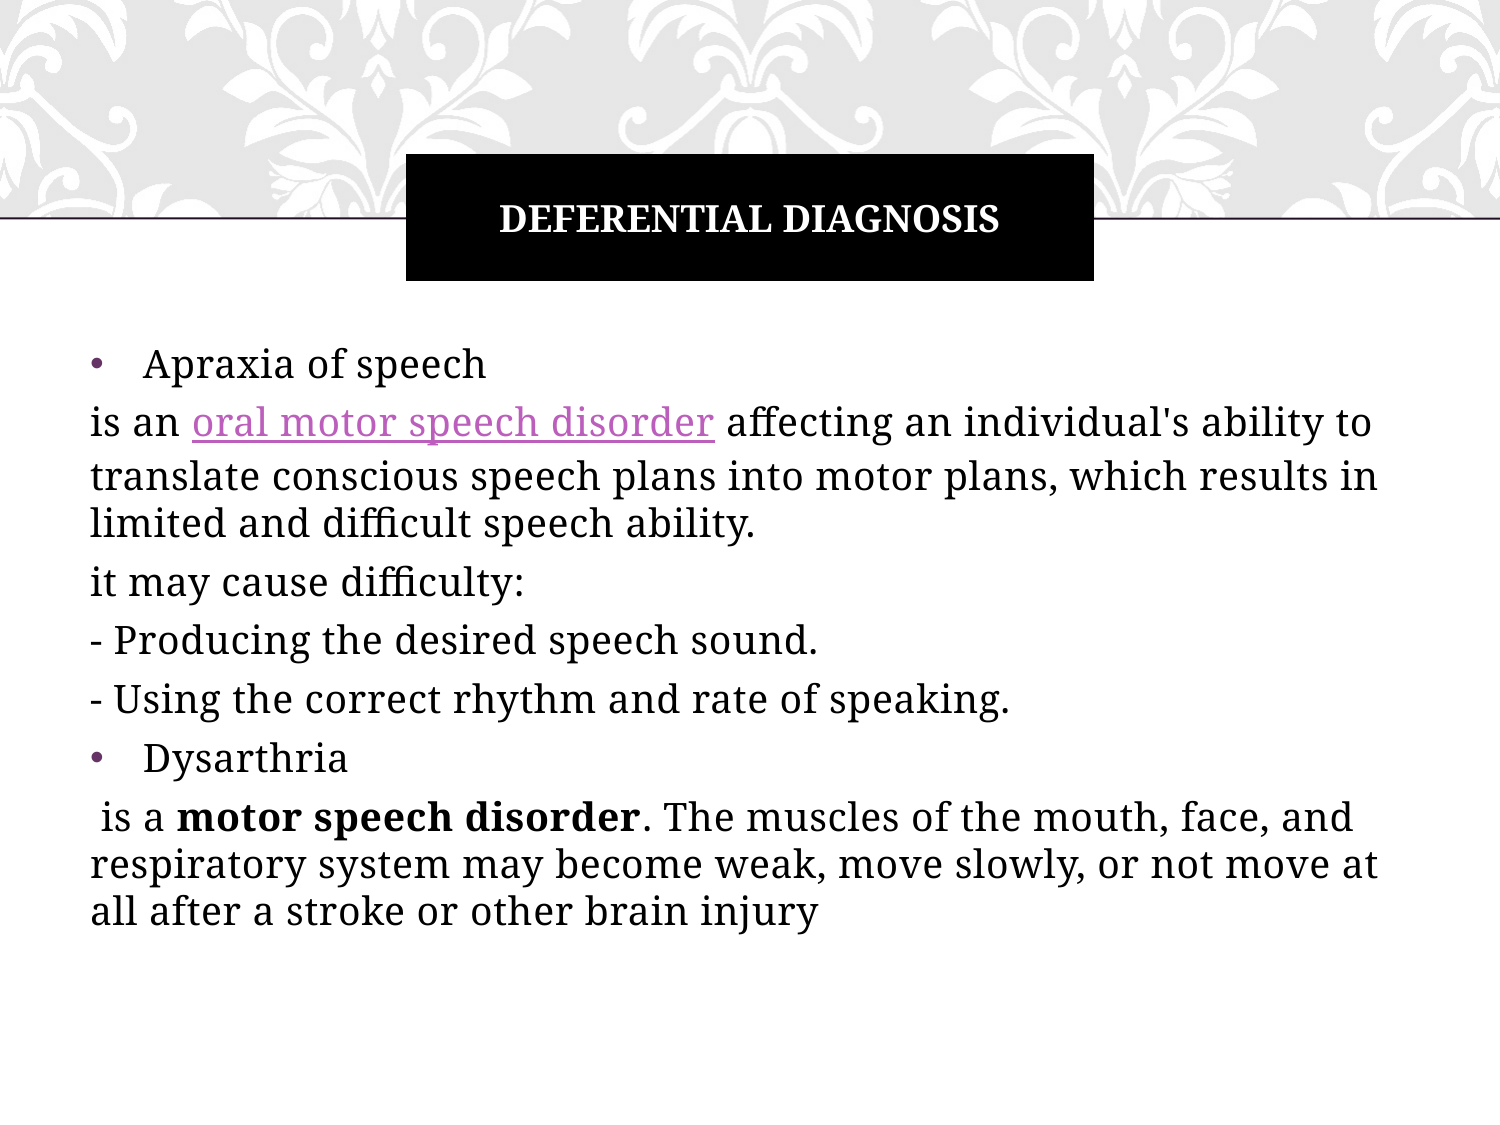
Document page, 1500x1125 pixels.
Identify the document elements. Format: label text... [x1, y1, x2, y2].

title Deferential diagnosis [406, 154, 1094, 281]
list Apraxia of speech is an oral motor speech disorder affecting an individual's ability to translate conscious speech plans into motor plans, which results in limited and difficult speech ability. it may cause difficulty: - Producing the desired speech sound. - Using the correct rhythm and rate of speaking. Dysarthria is a motor speech disorder. The muscles of the mouth, face, and respiratory system may become weak, move slowly, or not move at all after a stroke or other brain injury [75, 331, 1425, 1000]
